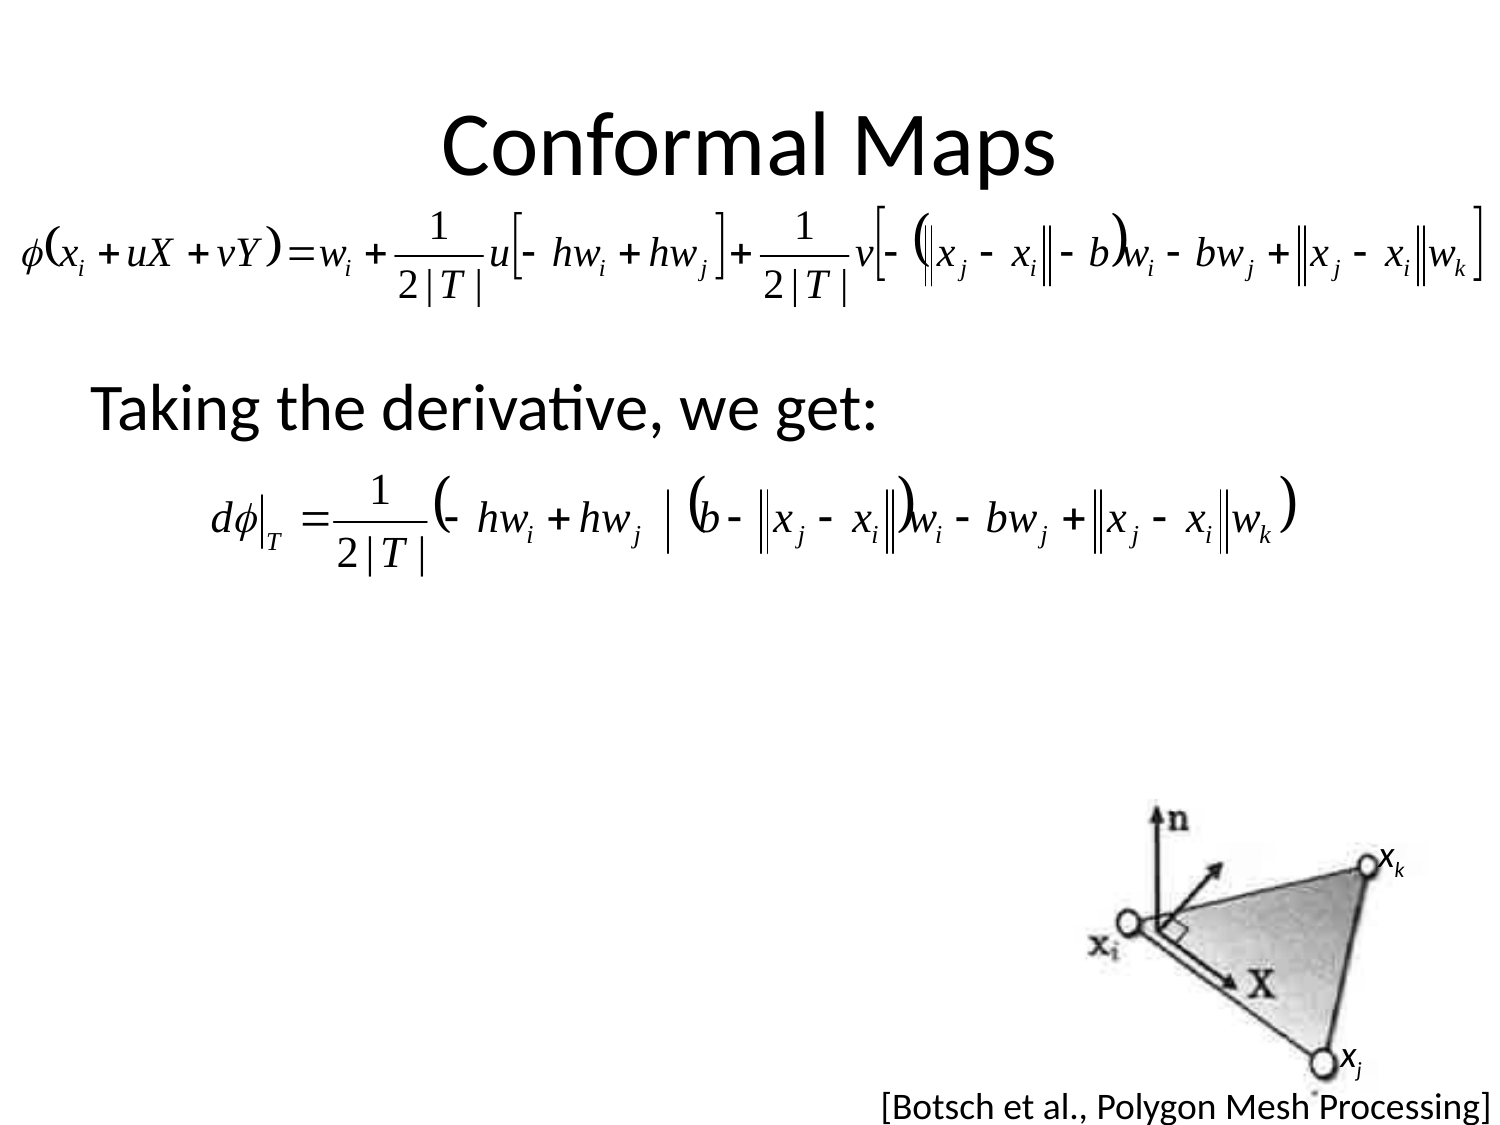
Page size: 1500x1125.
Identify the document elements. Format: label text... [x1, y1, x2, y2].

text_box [15, 199, 1488, 316]
picture [1074, 799, 1429, 1107]
list Taking the derivative, we get: [75, 324, 1425, 1125]
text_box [203, 462, 1296, 585]
text_box [Botsch et al., Polygon Mesh Processing] [865, 1074, 1500, 1125]
title Conformal Maps [75, 45, 1425, 198]
